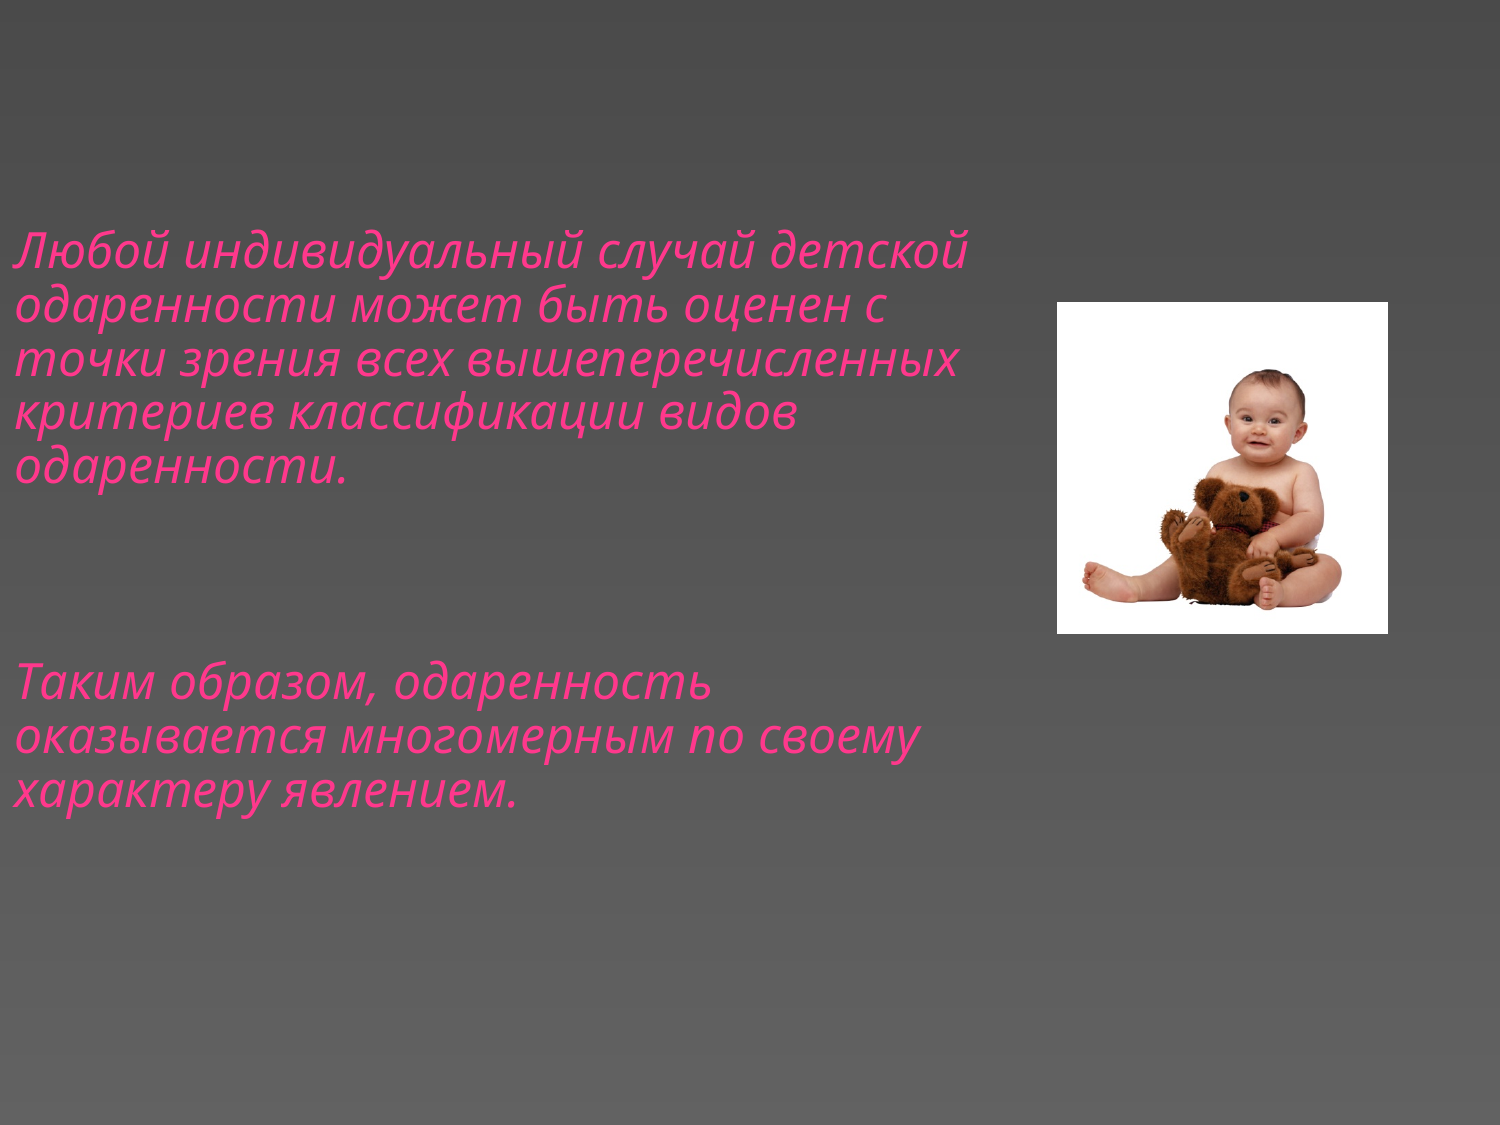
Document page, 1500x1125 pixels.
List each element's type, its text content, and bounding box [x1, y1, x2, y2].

list Любой индивидуальный случай детской одаренности может быть оценен с точки зрения всех вышеперечисленных критериев классификации видов одаренности. Таким образом, одаренность оказывается многомерным по своему характеру явлением. [0, 78, 1046, 1125]
picture [1056, 302, 1388, 634]
